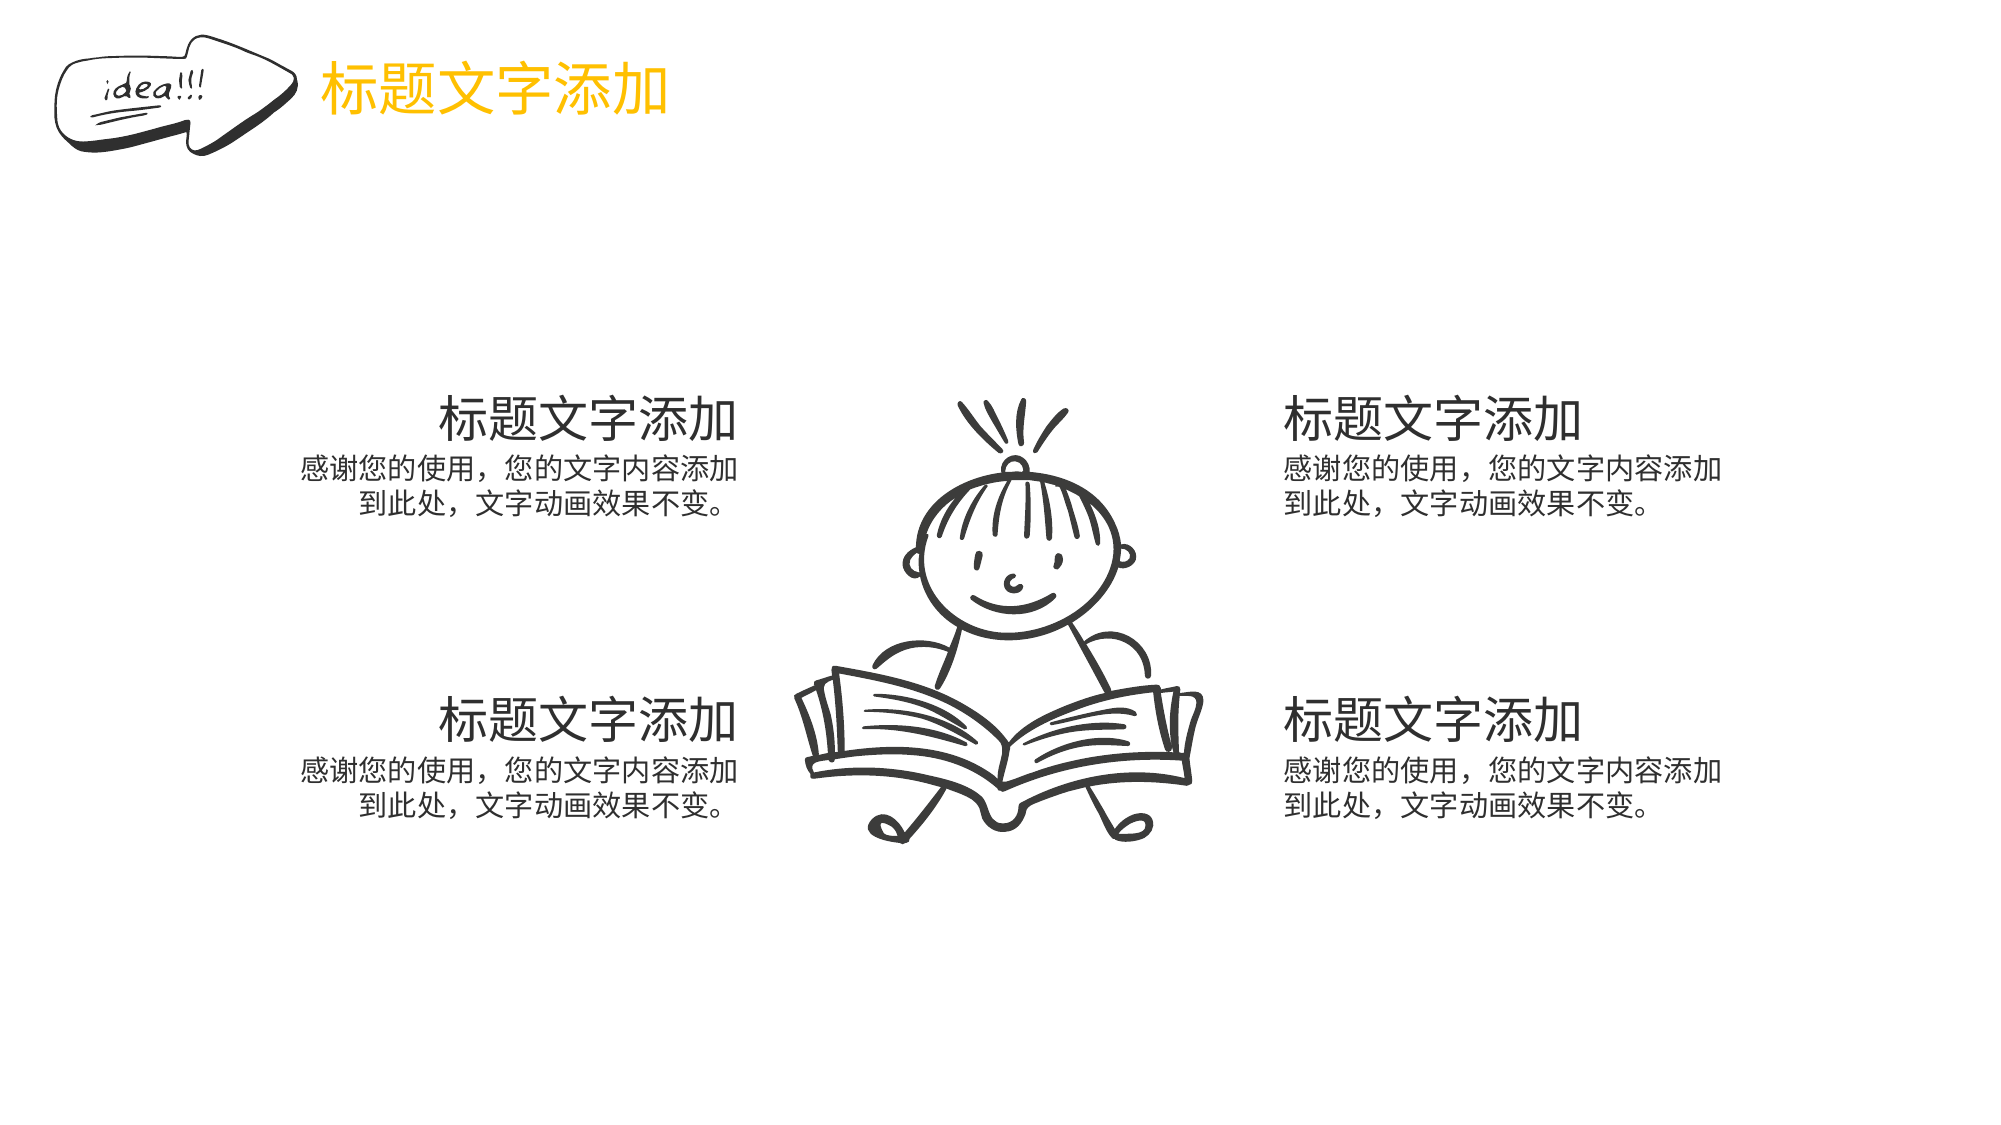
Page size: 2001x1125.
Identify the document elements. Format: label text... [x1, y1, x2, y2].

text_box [793, 396, 1204, 846]
text_box 标题文字添加 [306, 44, 749, 130]
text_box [272, 379, 754, 529]
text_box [1268, 379, 1751, 529]
text_box [54, 34, 298, 157]
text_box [1268, 681, 1751, 831]
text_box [272, 681, 754, 831]
